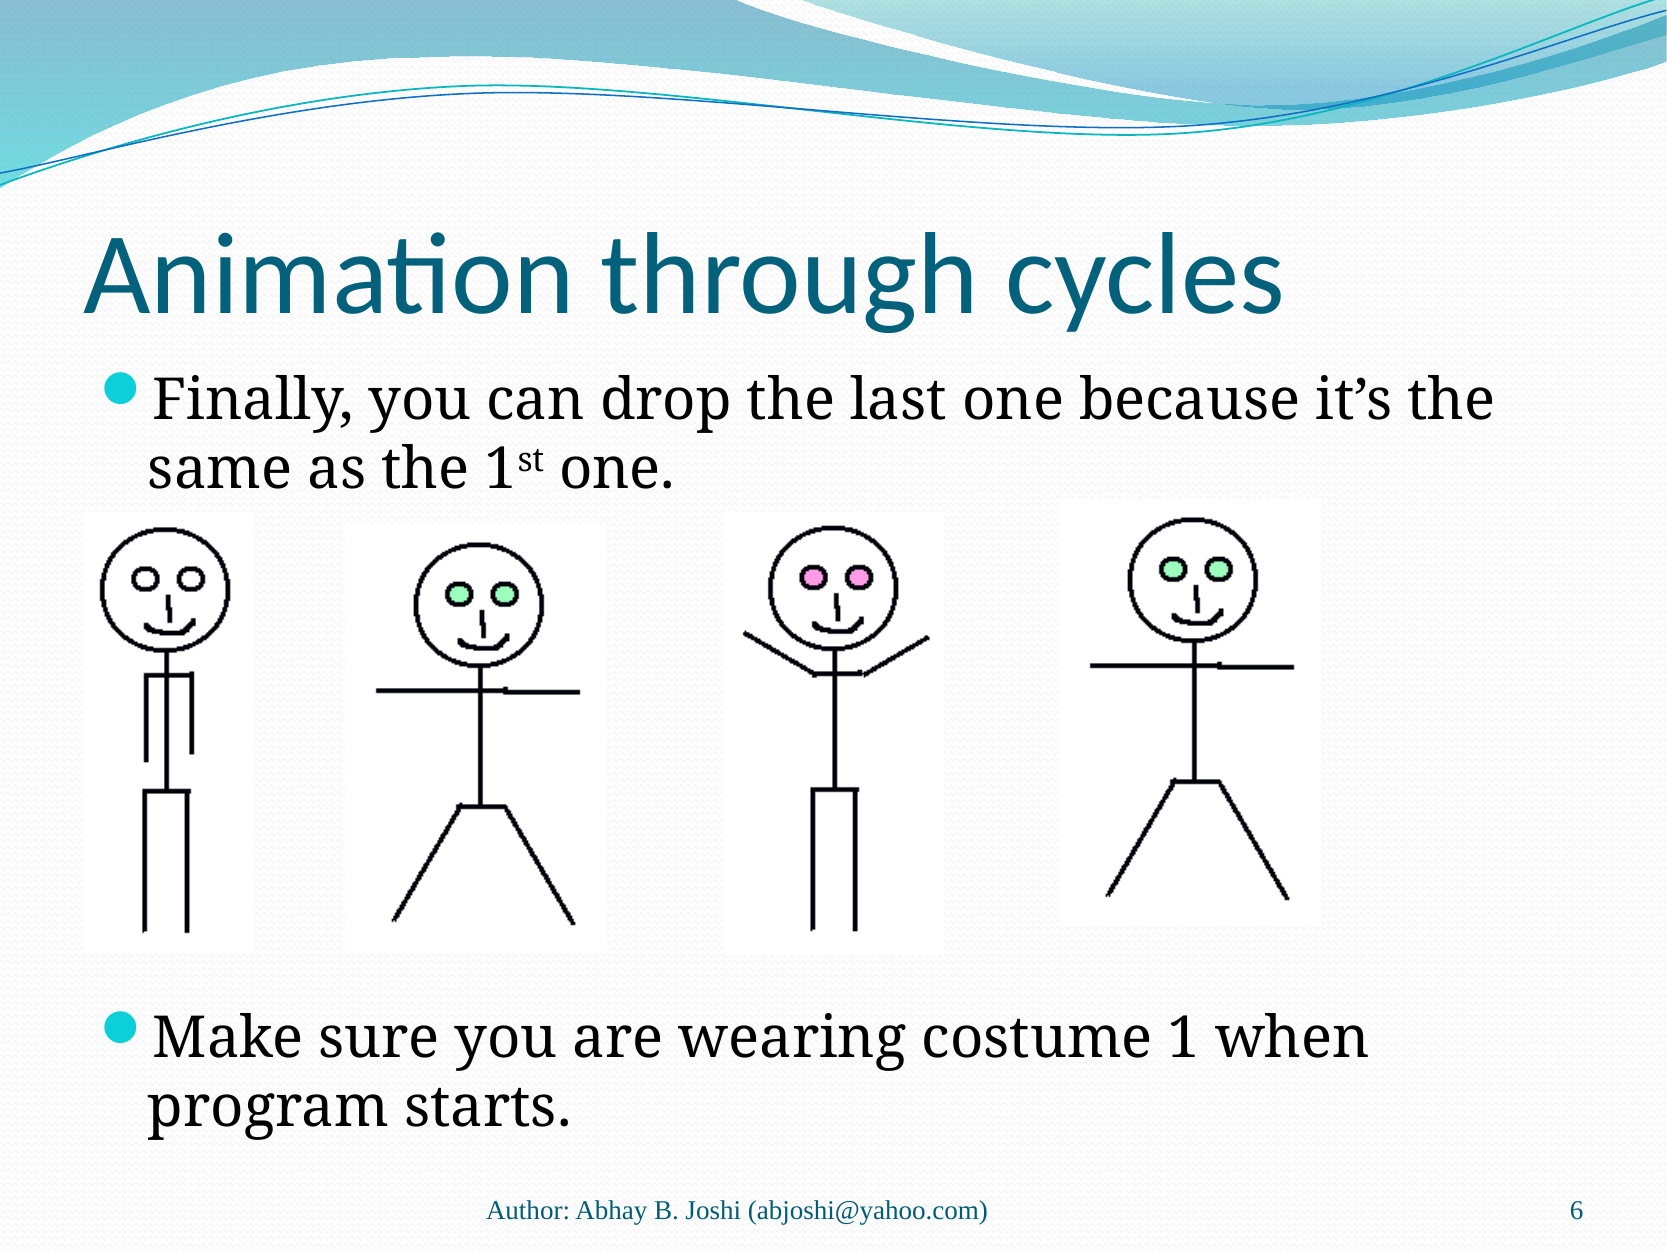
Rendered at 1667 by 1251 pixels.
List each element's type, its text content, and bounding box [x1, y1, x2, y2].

footer Author: Abhay B. Joshi (abjoshi@yahoo.com) [486, 1158, 1098, 1226]
slide_number 6 [1444, 1158, 1584, 1226]
title Animation through cycles [83, 128, 1584, 337]
picture [345, 524, 607, 952]
picture [722, 512, 944, 955]
picture [83, 512, 254, 952]
list Finally, you can drop the last one because it’s the same as the 1st one. Make sure you are wearing costume 1 when program starts. [83, 352, 1584, 1153]
picture [1059, 499, 1322, 927]
